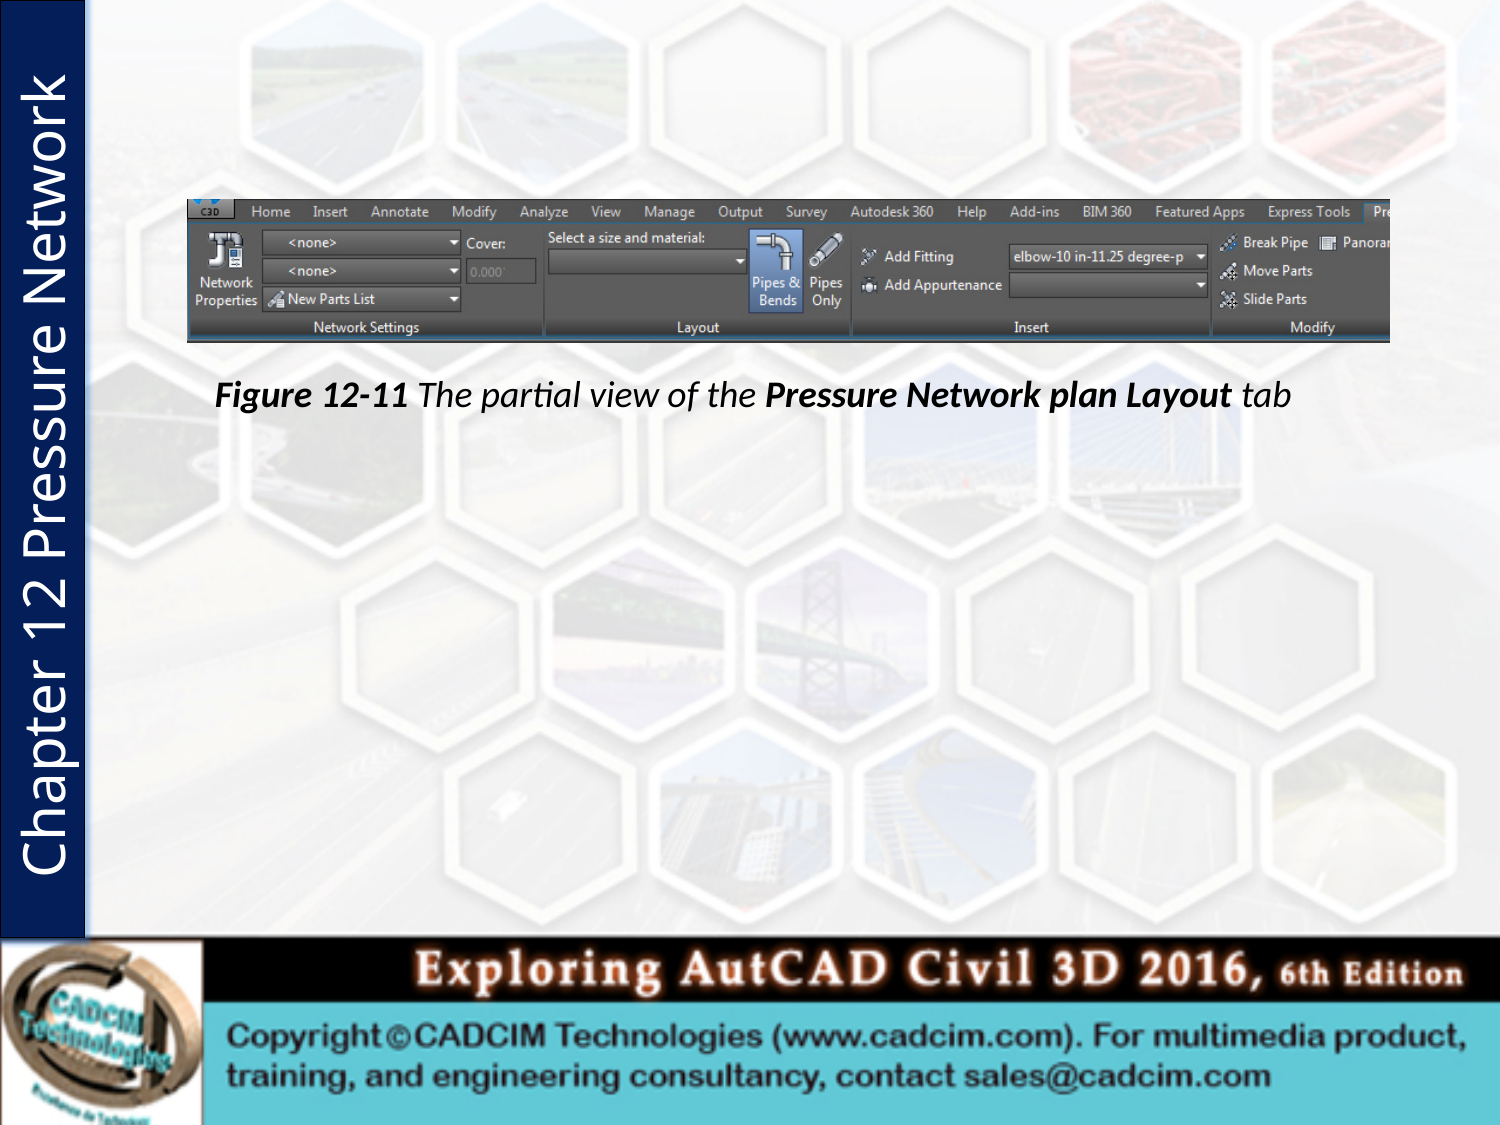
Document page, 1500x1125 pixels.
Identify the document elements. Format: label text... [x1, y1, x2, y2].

text_box Figure 12-11 The partial view of the Pressure Network plan Layout tab [199, 362, 1325, 423]
text_box Chapter 12 Pressure Network [0, 0, 85, 938]
picture [0, 0, 1500, 1125]
